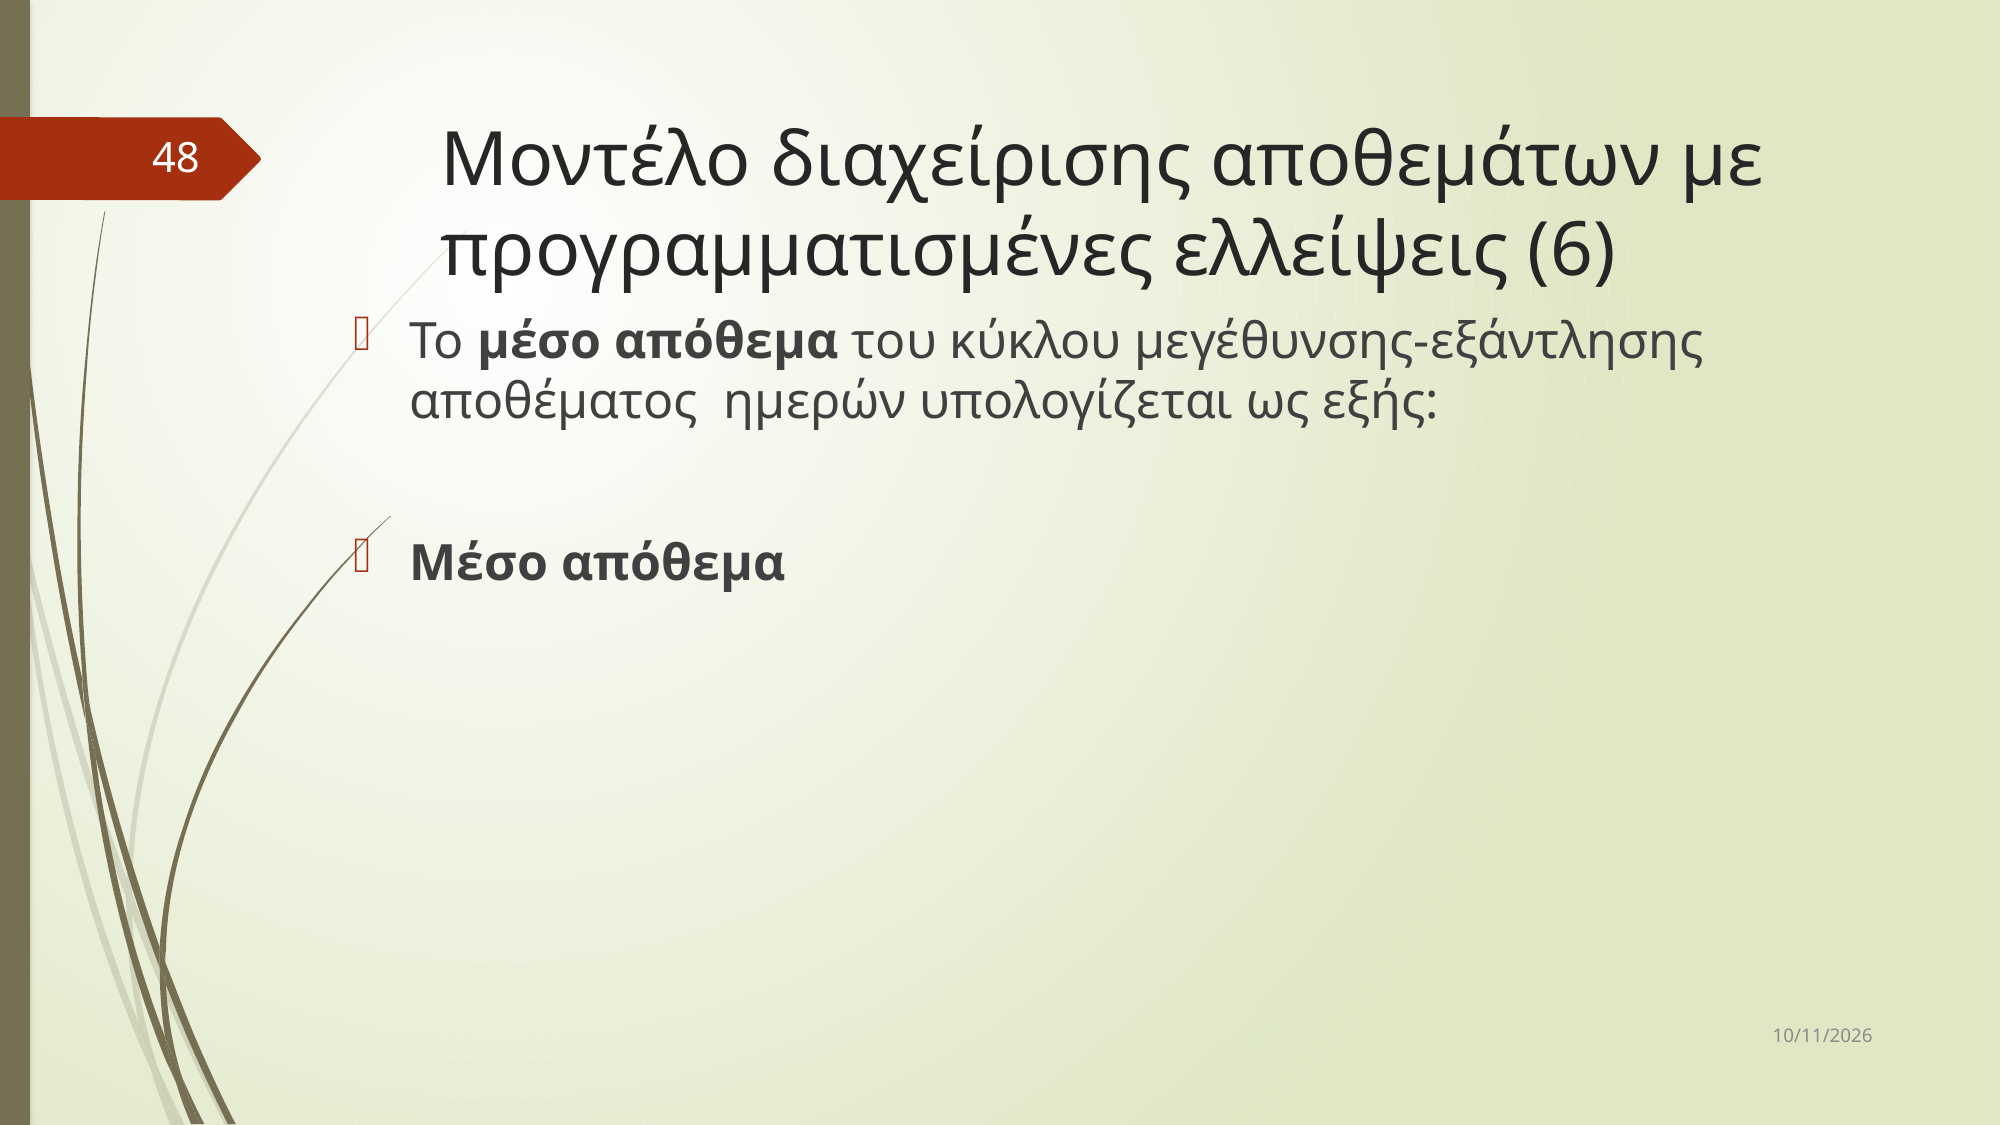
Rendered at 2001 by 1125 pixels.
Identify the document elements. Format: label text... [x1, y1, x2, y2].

title Μοντέλο διαχείρισης αποθεμάτων με προγραμματισμένες ελλείψεις (6) [425, 102, 1888, 313]
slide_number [1699, 1005, 1888, 1067]
slide_number 48 [87, 129, 216, 190]
